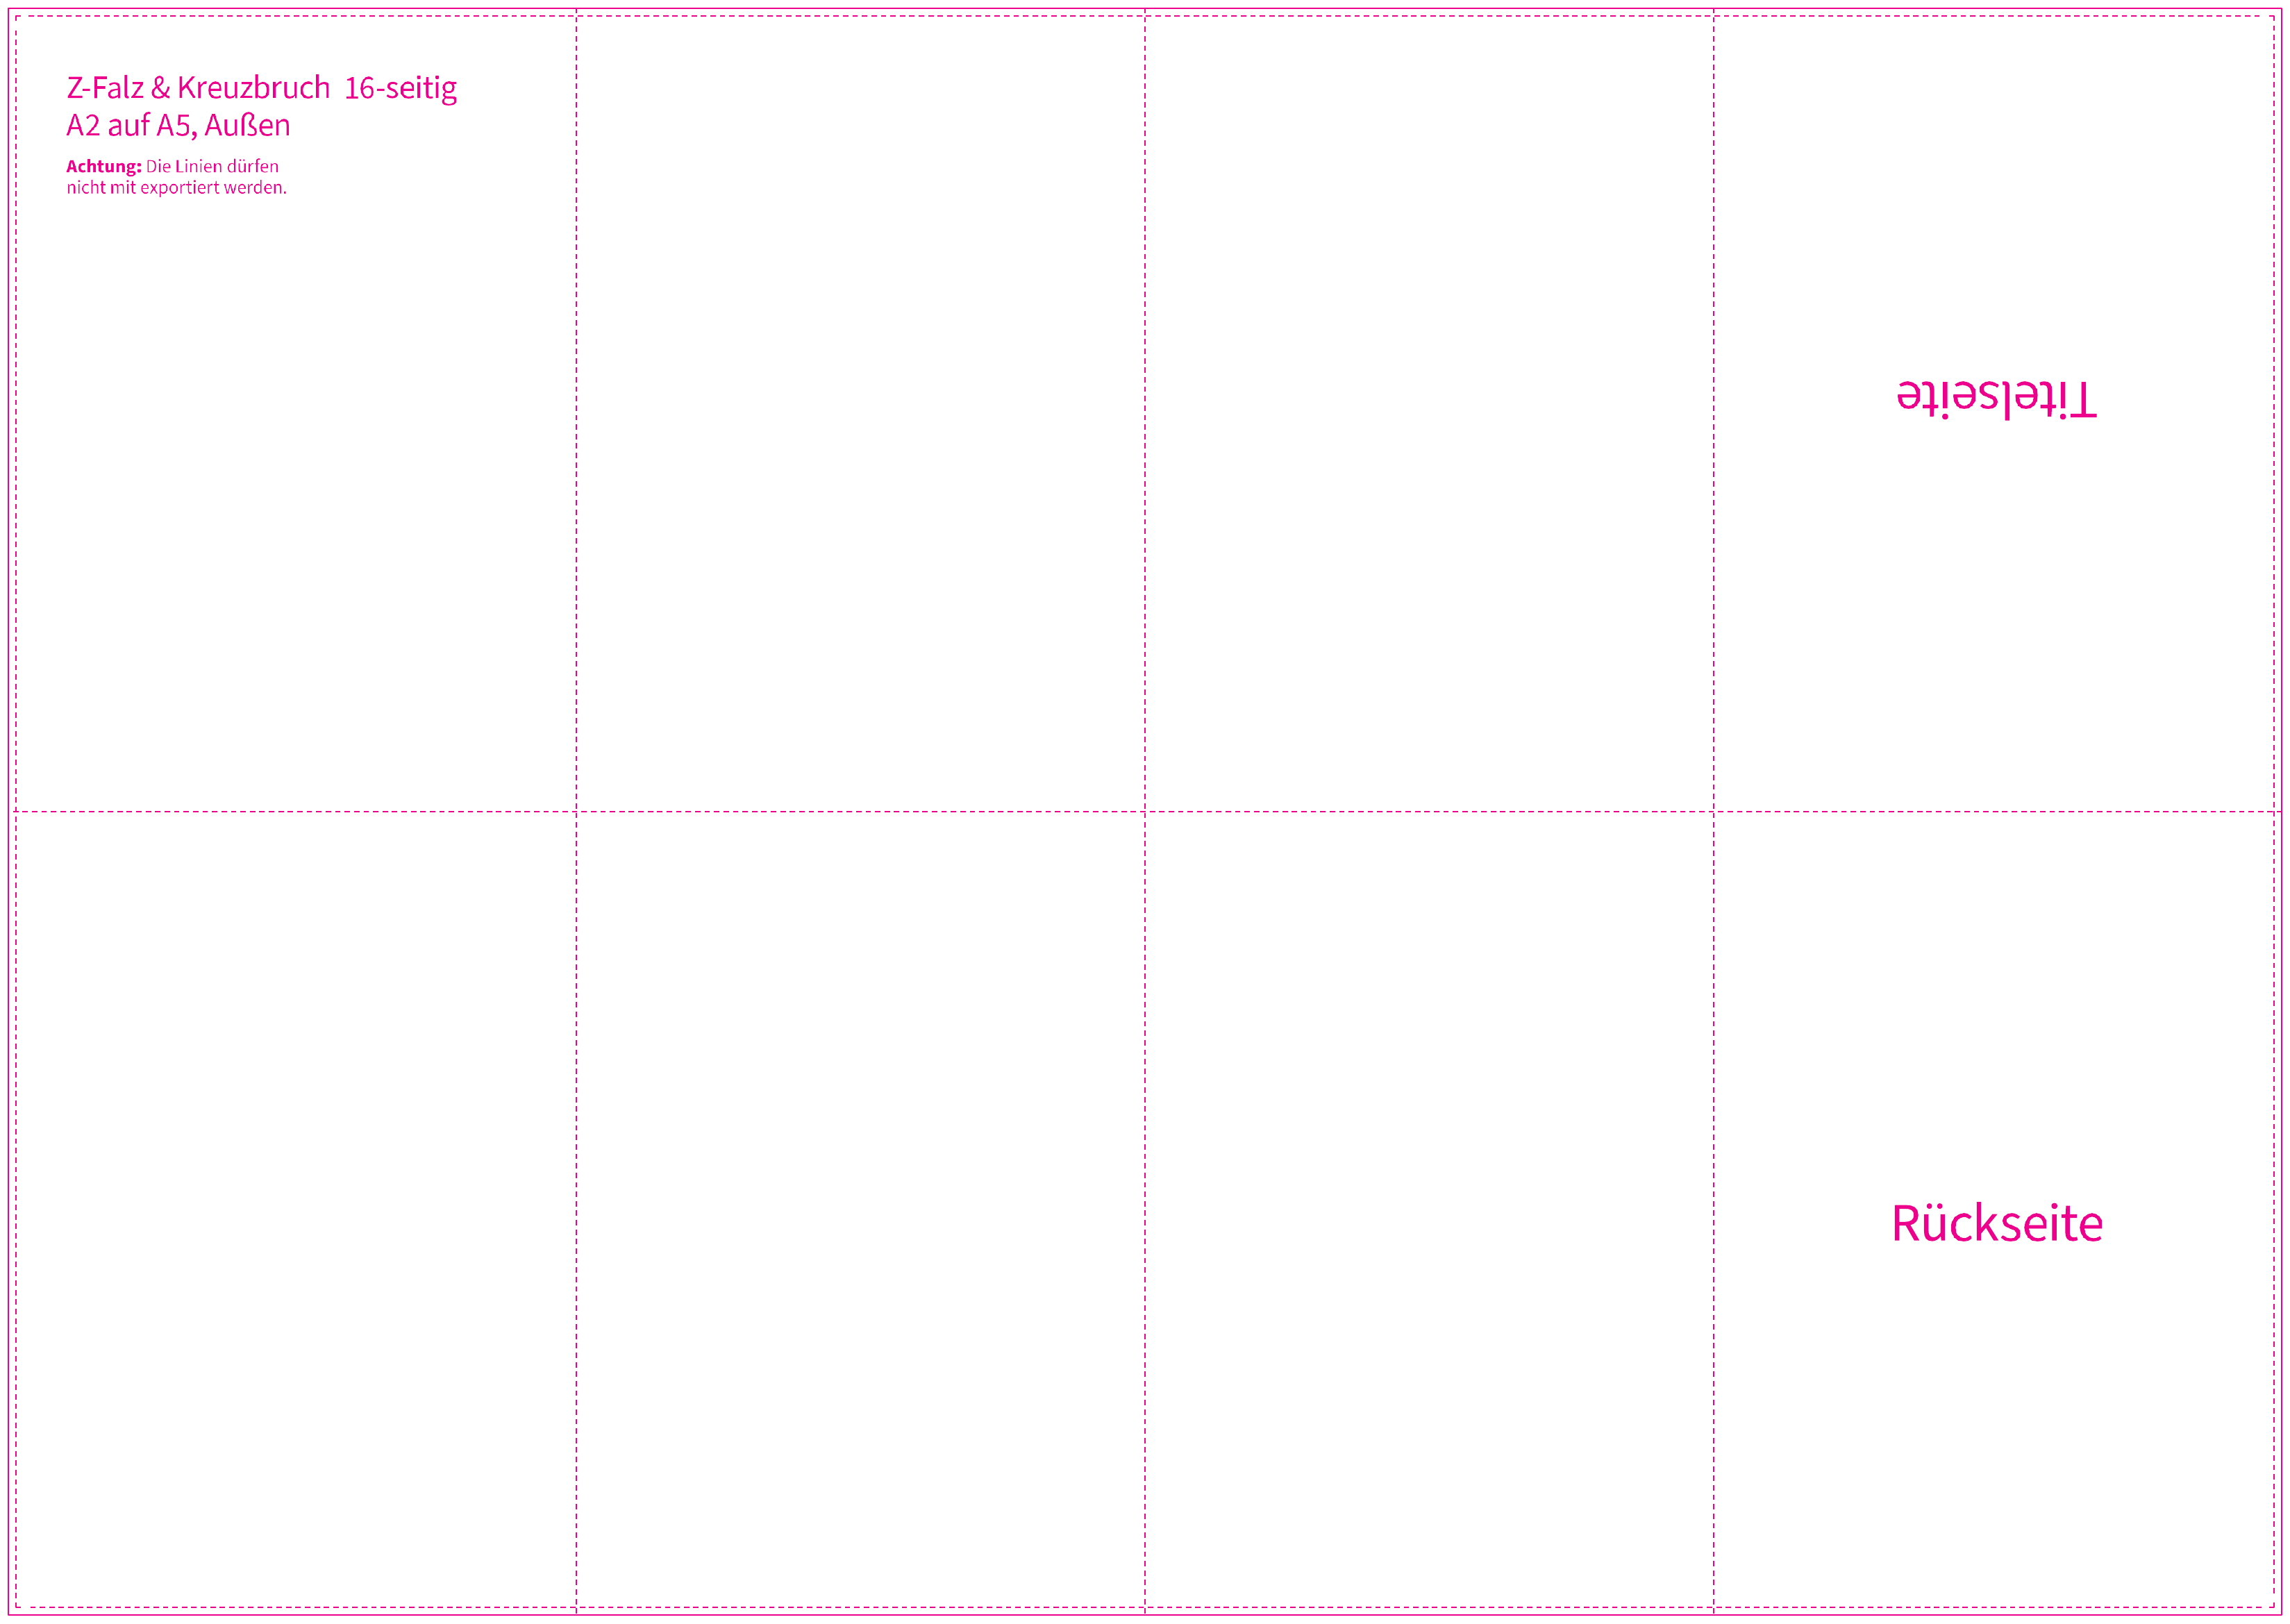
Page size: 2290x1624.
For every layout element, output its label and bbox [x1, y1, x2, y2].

text_box [7, 7, 2283, 1616]
